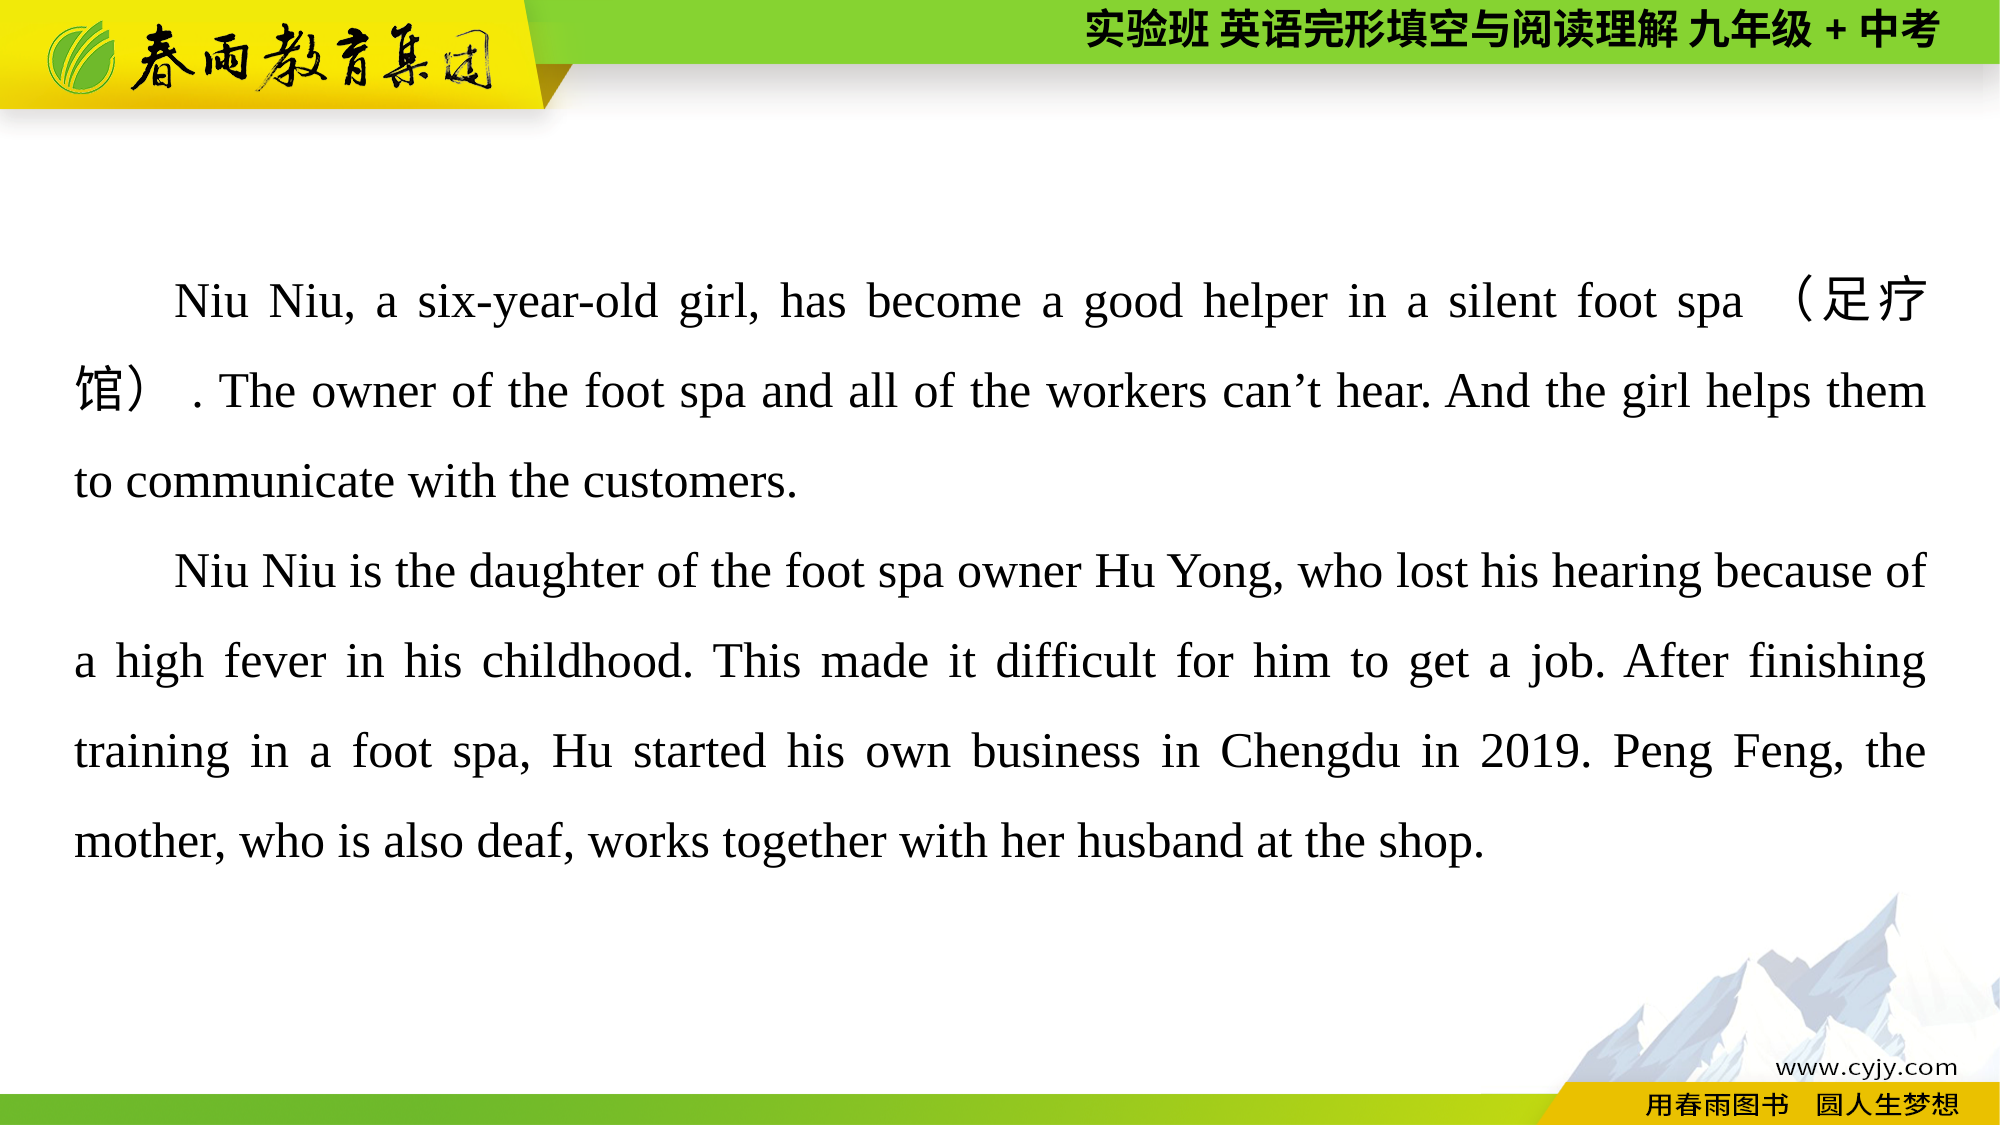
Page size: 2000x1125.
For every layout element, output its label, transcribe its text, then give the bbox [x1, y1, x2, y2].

picture [0, 0, 2000, 1125]
list Niu Niu, a six-year-old girl, has become a good helper in a silent foot spa（足疗馆）. The owner of the foot spa and all of the workers can’t hear. And the girl helps them to communicate with the customers. Niu Niu is the daughter of the foot spa owner Hu Yong, who lost his hearing because of a high fever in his childhood. This made it difficult for him to get a job. After finishing training in a foot spa, Hu started his own business in Chengdu in 2019. Peng Feng, the mother, who is also deaf, works together with her husband at the shop. [59, 230, 1944, 882]
